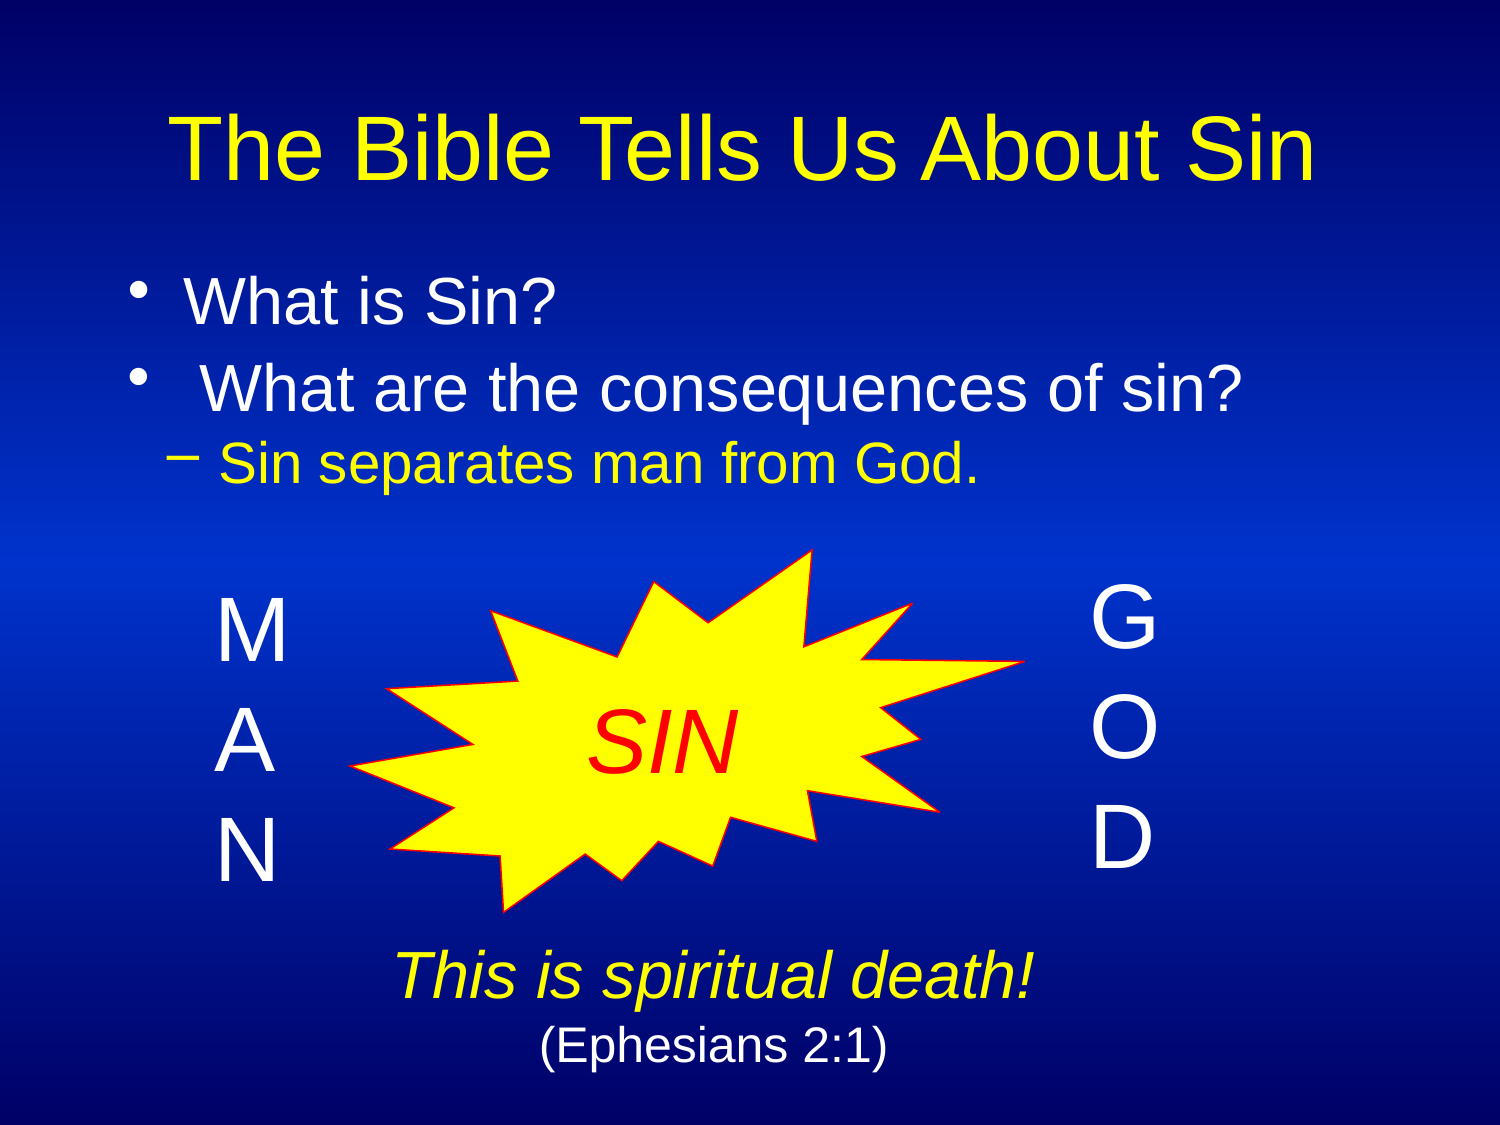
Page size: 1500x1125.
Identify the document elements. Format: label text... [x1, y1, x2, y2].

text_box G O D [1074, 563, 1197, 895]
text_box What are the consequences of sin? Sin separates man from God. [112, 337, 1413, 563]
text_box This is spiritual death! (Ephesians 2:1) [275, 924, 1153, 1080]
text_box M A N [200, 563, 322, 908]
title The Bible Tells Us About Sin [50, 50, 1438, 238]
text_box SIN [349, 563, 1025, 913]
list What is Sin? [112, 249, 1450, 338]
